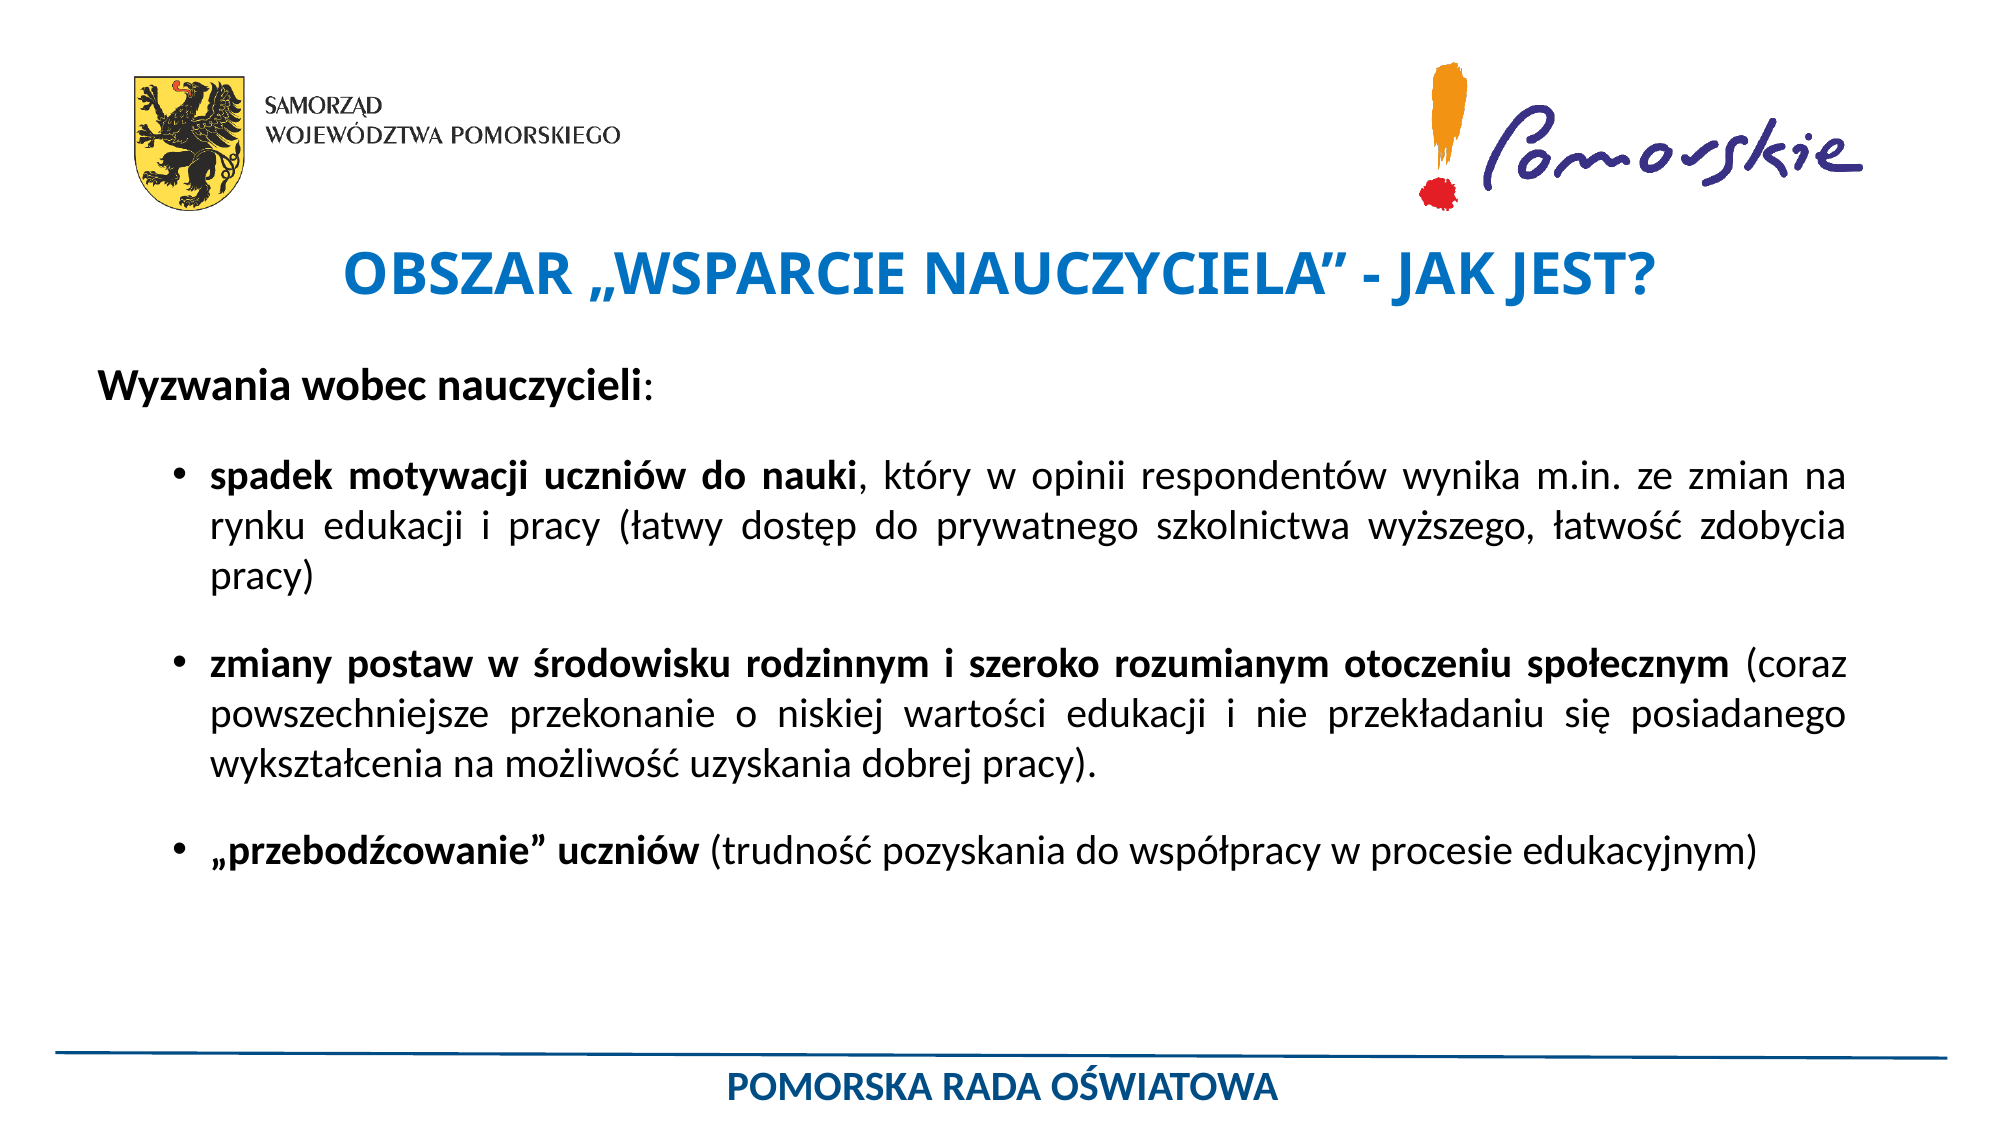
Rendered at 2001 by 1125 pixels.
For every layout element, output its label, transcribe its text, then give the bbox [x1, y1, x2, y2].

title OBSZAR „WSPARCIE NAUCZYCIELA” - JAK JEST? [137, 209, 1863, 342]
picture [134, 76, 620, 211]
list Wyzwania wobec nauczycieli: spadek motywacji uczniów do nauki, który w opinii respondentów wynika m.in. ze zmian na rynku edukacji i pracy (łatwy dostęp do prywatnego szkolnictwa wyższego, łatwość zdobycia pracy) zmiany postaw w środowisku rodzinnym i szeroko rozumianym otoczeniu społecznym (coraz powszechniejsze przekonanie o niskiej wartości edukacji i nie przekładaniu się posiadanego wykształcenia na możliwość uzyskania dobrej pracy). „przebodźcowanie” uczniów (trudność pozyskania do współpracy w procesie edukacyjnym) [82, 353, 1863, 1014]
picture [1419, 62, 1863, 209]
